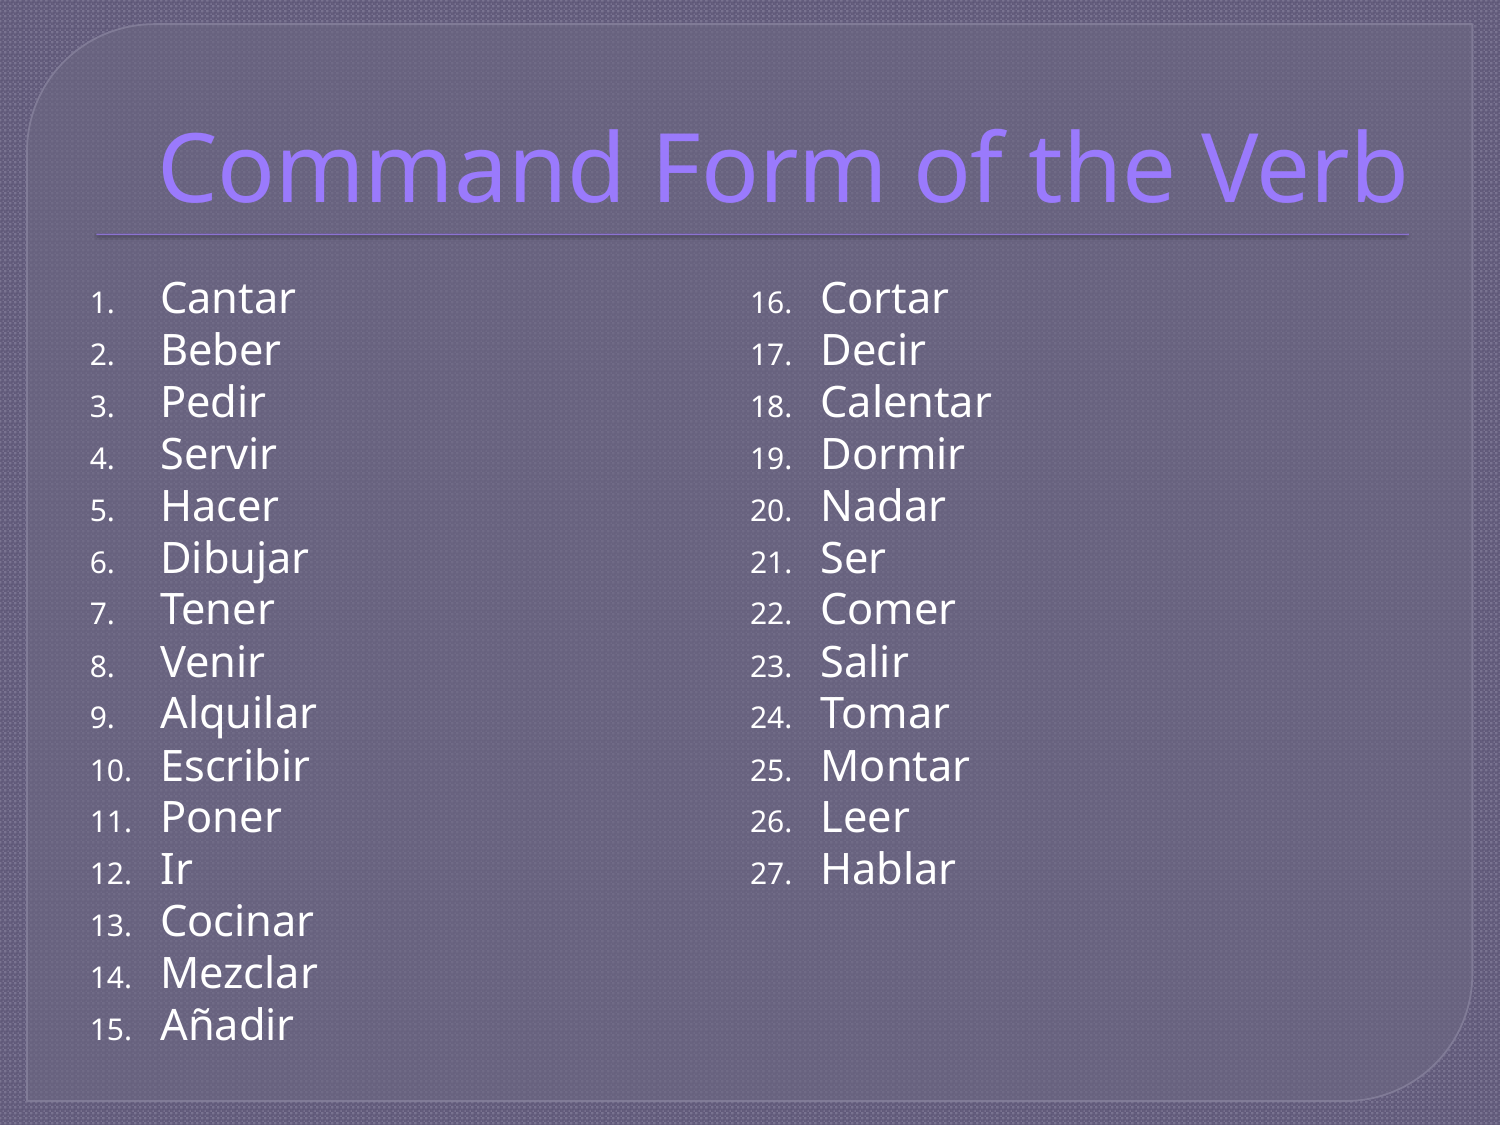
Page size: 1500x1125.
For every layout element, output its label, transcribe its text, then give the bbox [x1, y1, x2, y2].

title Command Form of the Verb [75, 41, 1425, 230]
list Cantar Beber Pedir Servir Hacer Dibujar Tener Venir Alquilar Escribir Poner Ir Cocinar Mezclar Añadir Cortar Decir Calentar Dormir Nadar Ser Comer Salir Tomar Montar Leer Hablar [75, 262, 1425, 1063]
